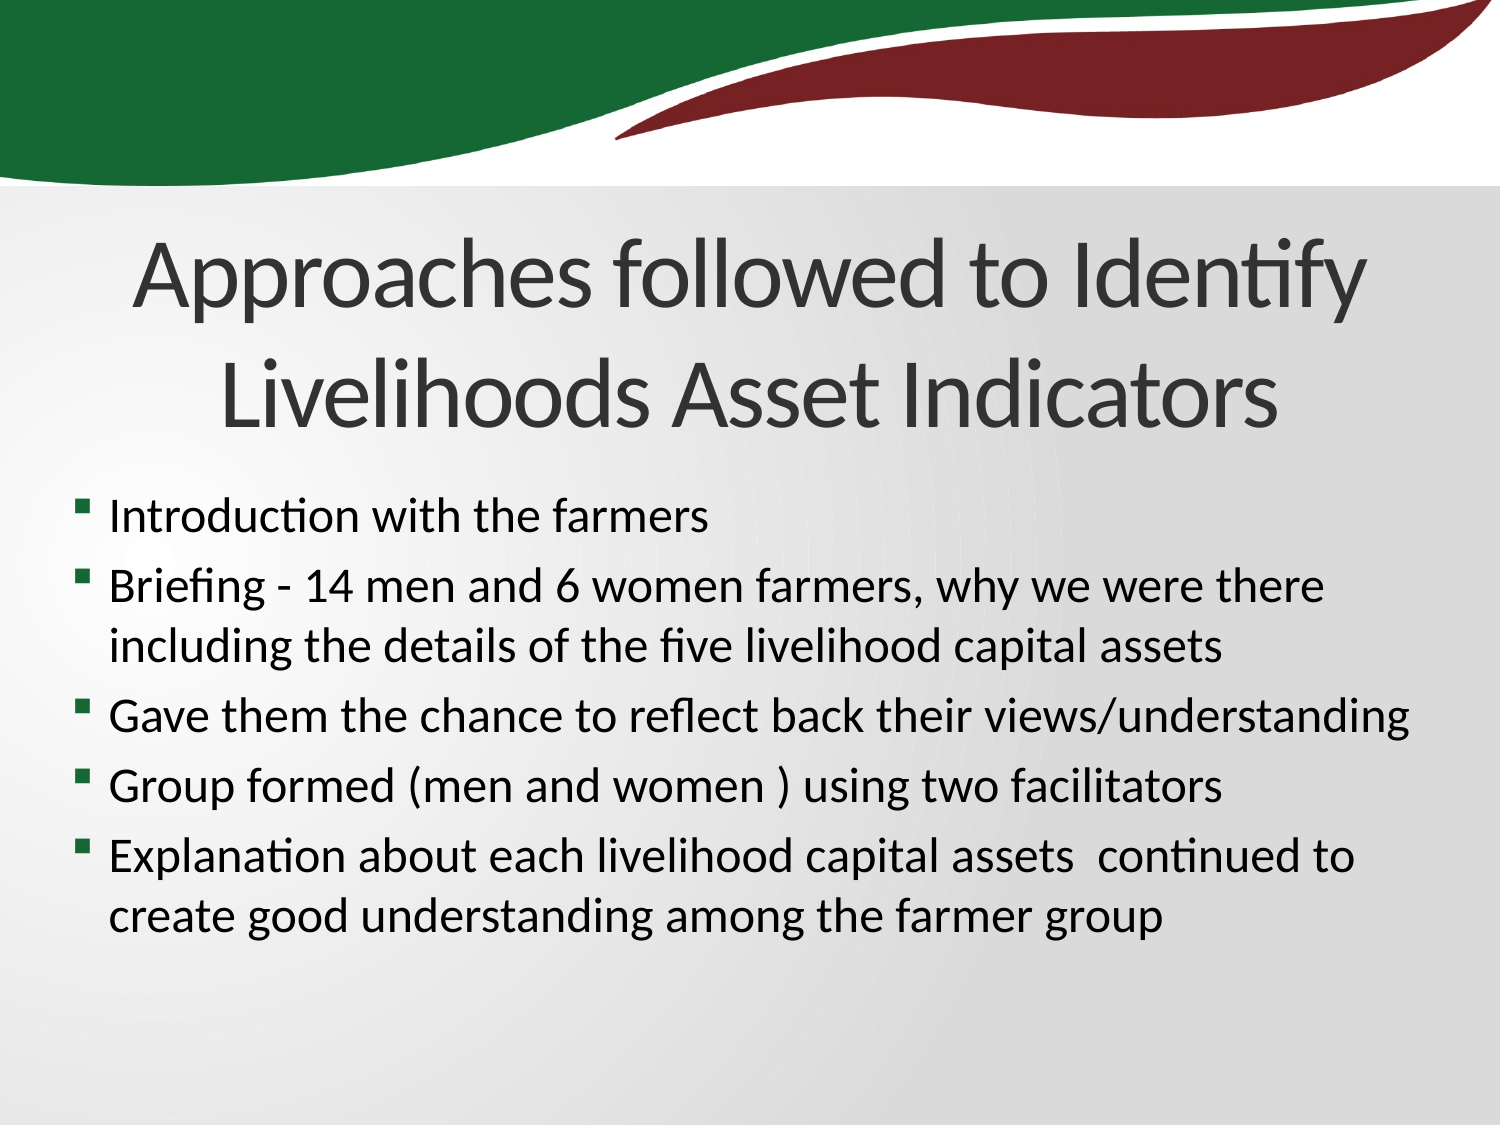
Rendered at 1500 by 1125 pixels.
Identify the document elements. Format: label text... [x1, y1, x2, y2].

title Approaches followed to Identify Livelihoods Asset Indicators [75, 200, 1425, 474]
list Introduction with the farmers Briefing - 14 men and 6 women farmers, why we were there including the details of the five livelihood capital assets Gave them the chance to reflect back their views/understanding Group formed (men and women ) using two facilitators Explanation about each livelihood capital assets continued to create good understanding among the farmer group [37, 474, 1463, 1088]
picture [0, 0, 1500, 186]
